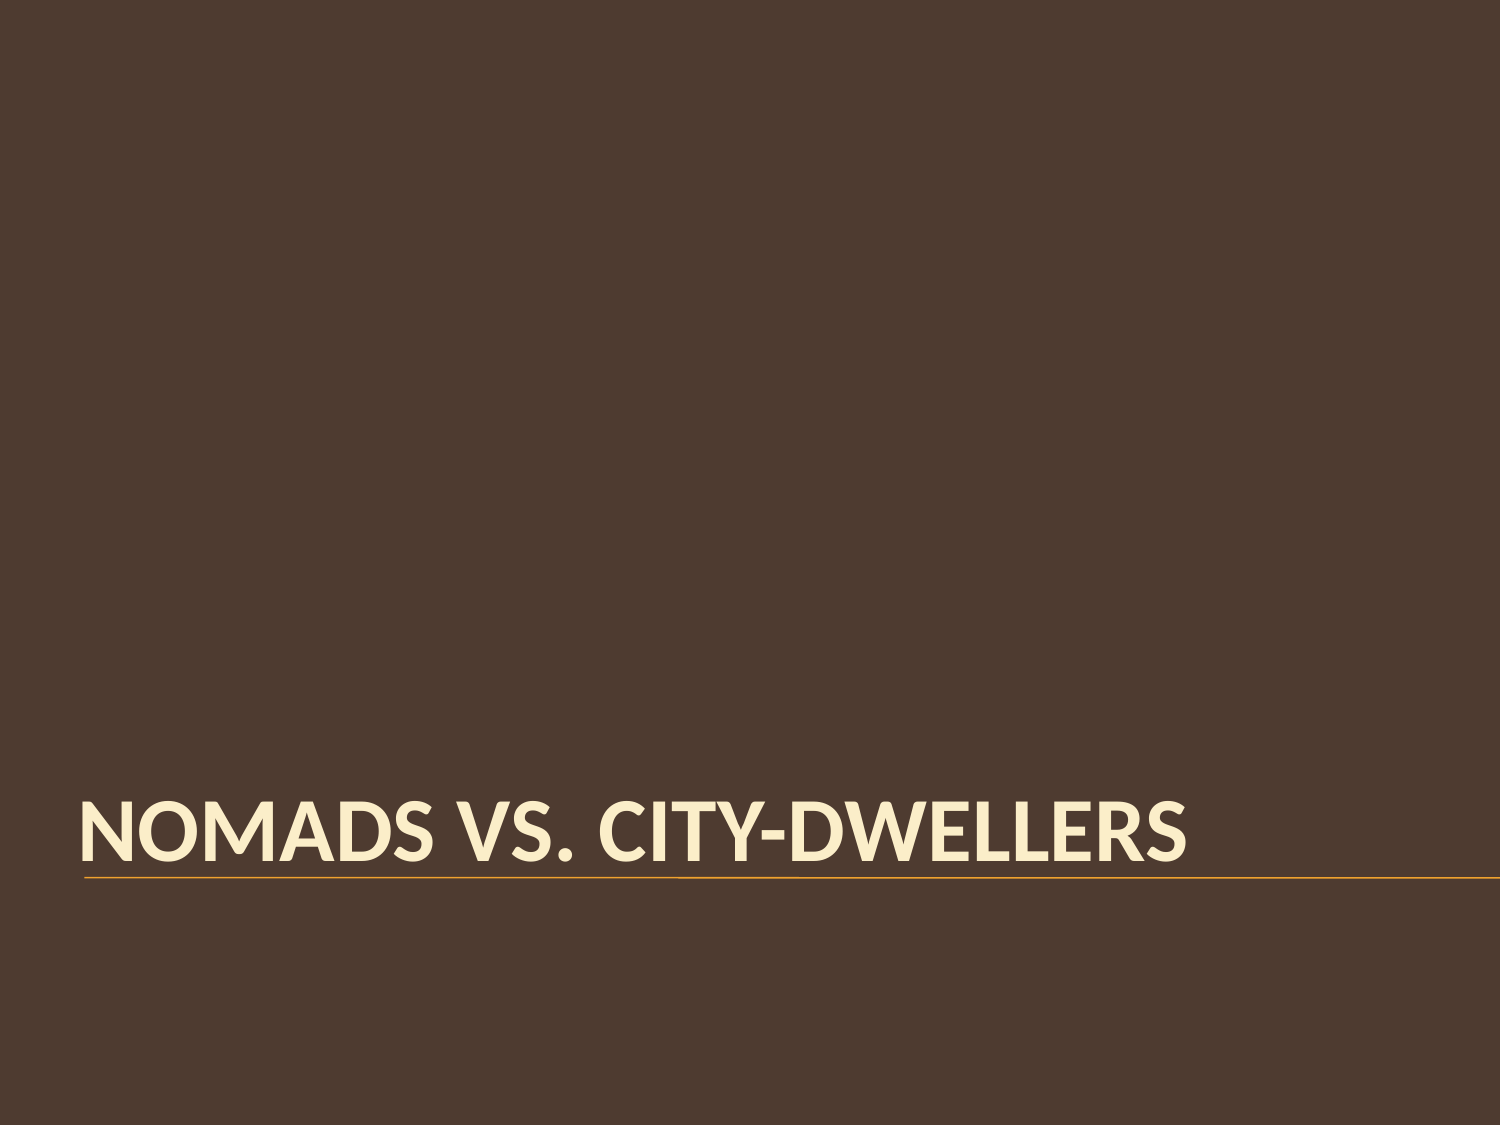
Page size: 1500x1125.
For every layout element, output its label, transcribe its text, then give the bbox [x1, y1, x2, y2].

title Nomads vs. City-Dwellers [62, 762, 1450, 863]
